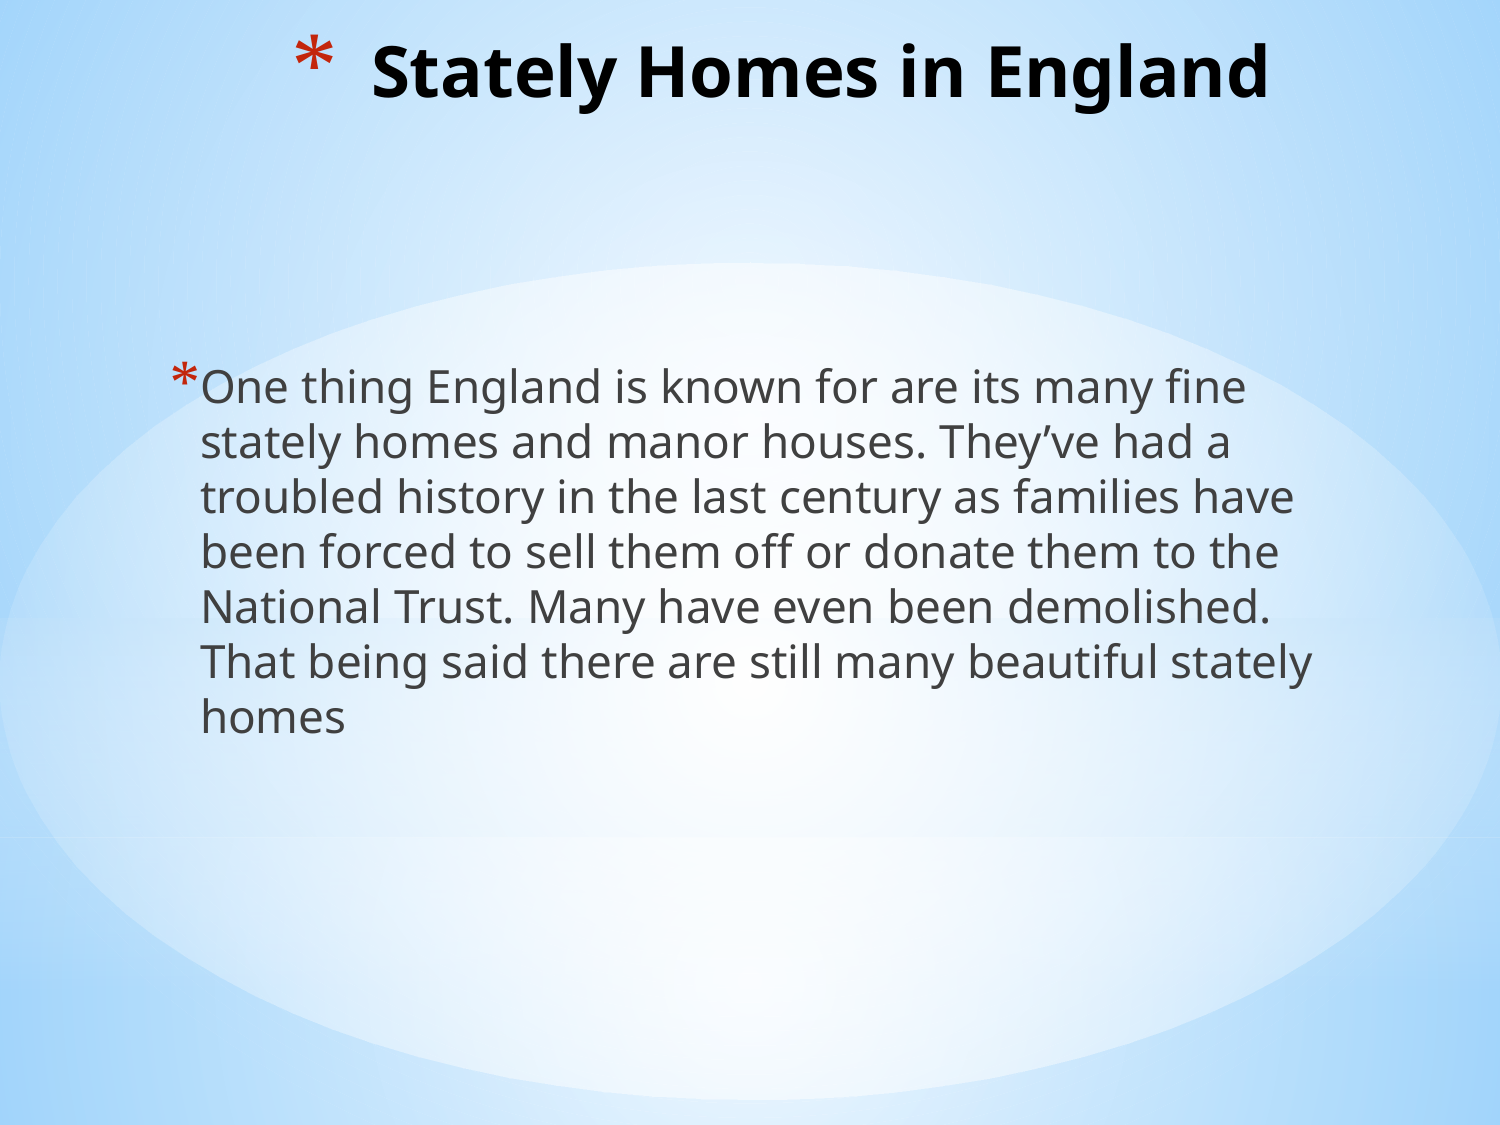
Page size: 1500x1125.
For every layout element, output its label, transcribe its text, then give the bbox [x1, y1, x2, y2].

title Stately Homes in England [218, 19, 1287, 207]
list One thing England is known for are its many fine stately homes and manor houses. They’ve had a troubled history in the last century as families have been forced to sell them off or donate them to the National Trust. Many have even been demolished. That being said there are still many beautiful stately homes [147, 349, 1329, 920]
